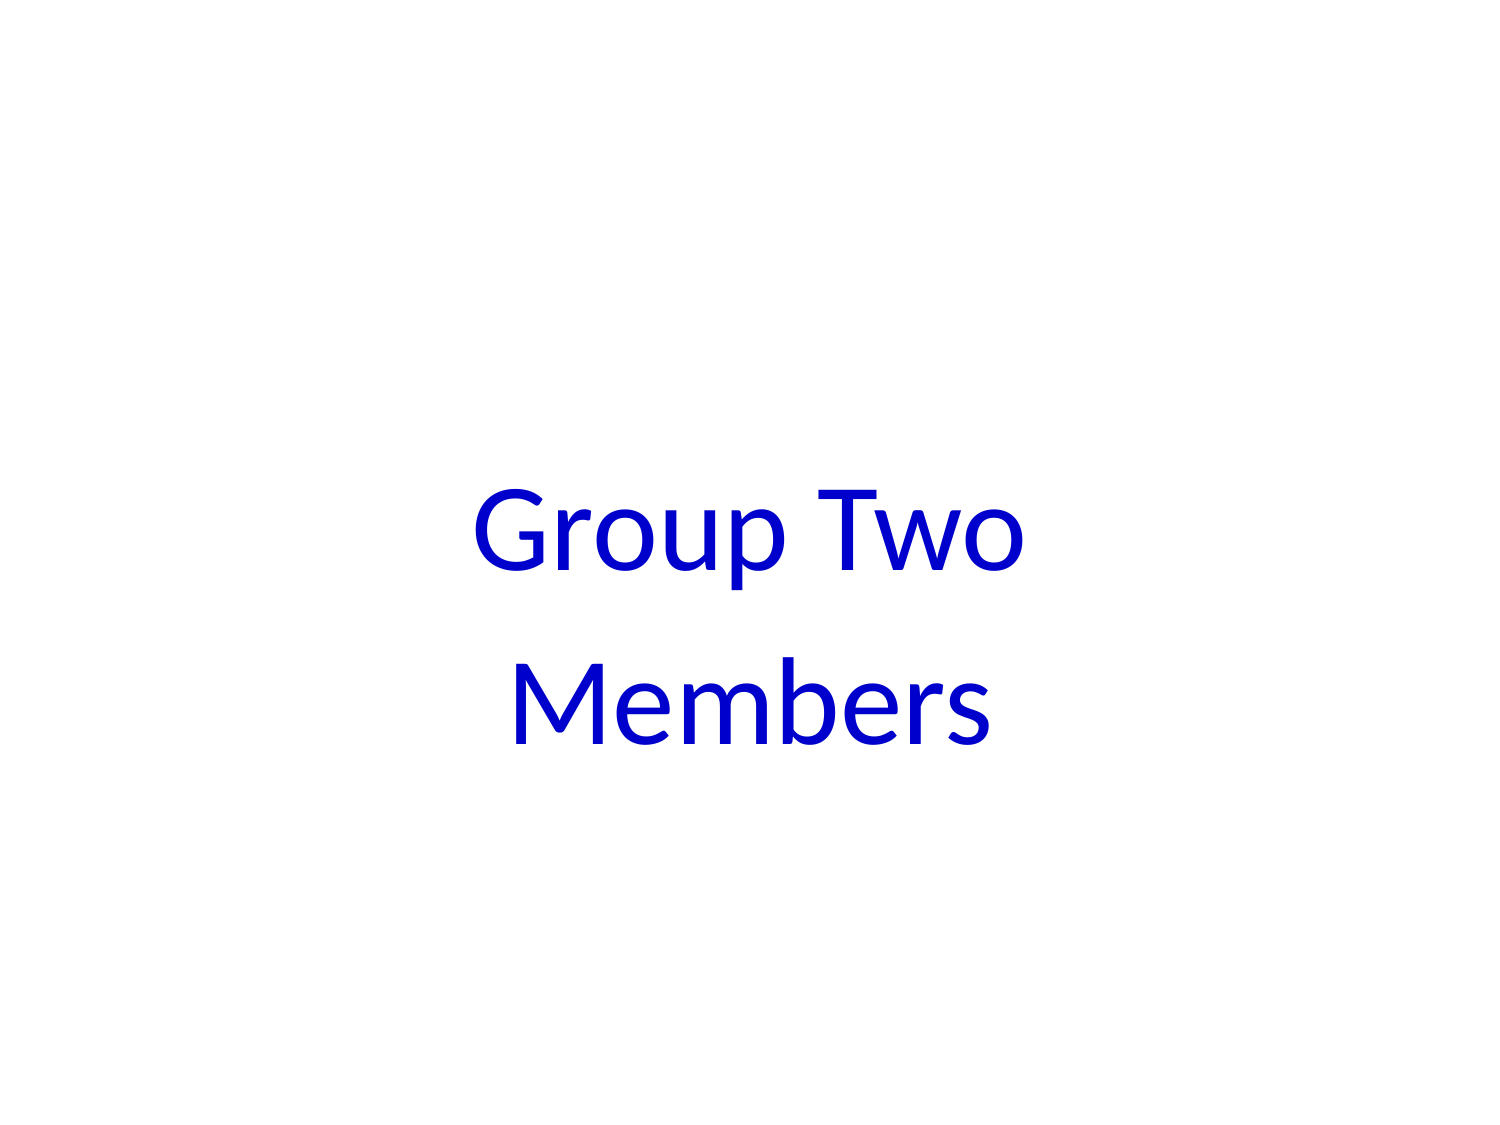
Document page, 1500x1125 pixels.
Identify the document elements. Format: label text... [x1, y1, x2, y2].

list Group Two Members [75, 262, 1425, 1005]
